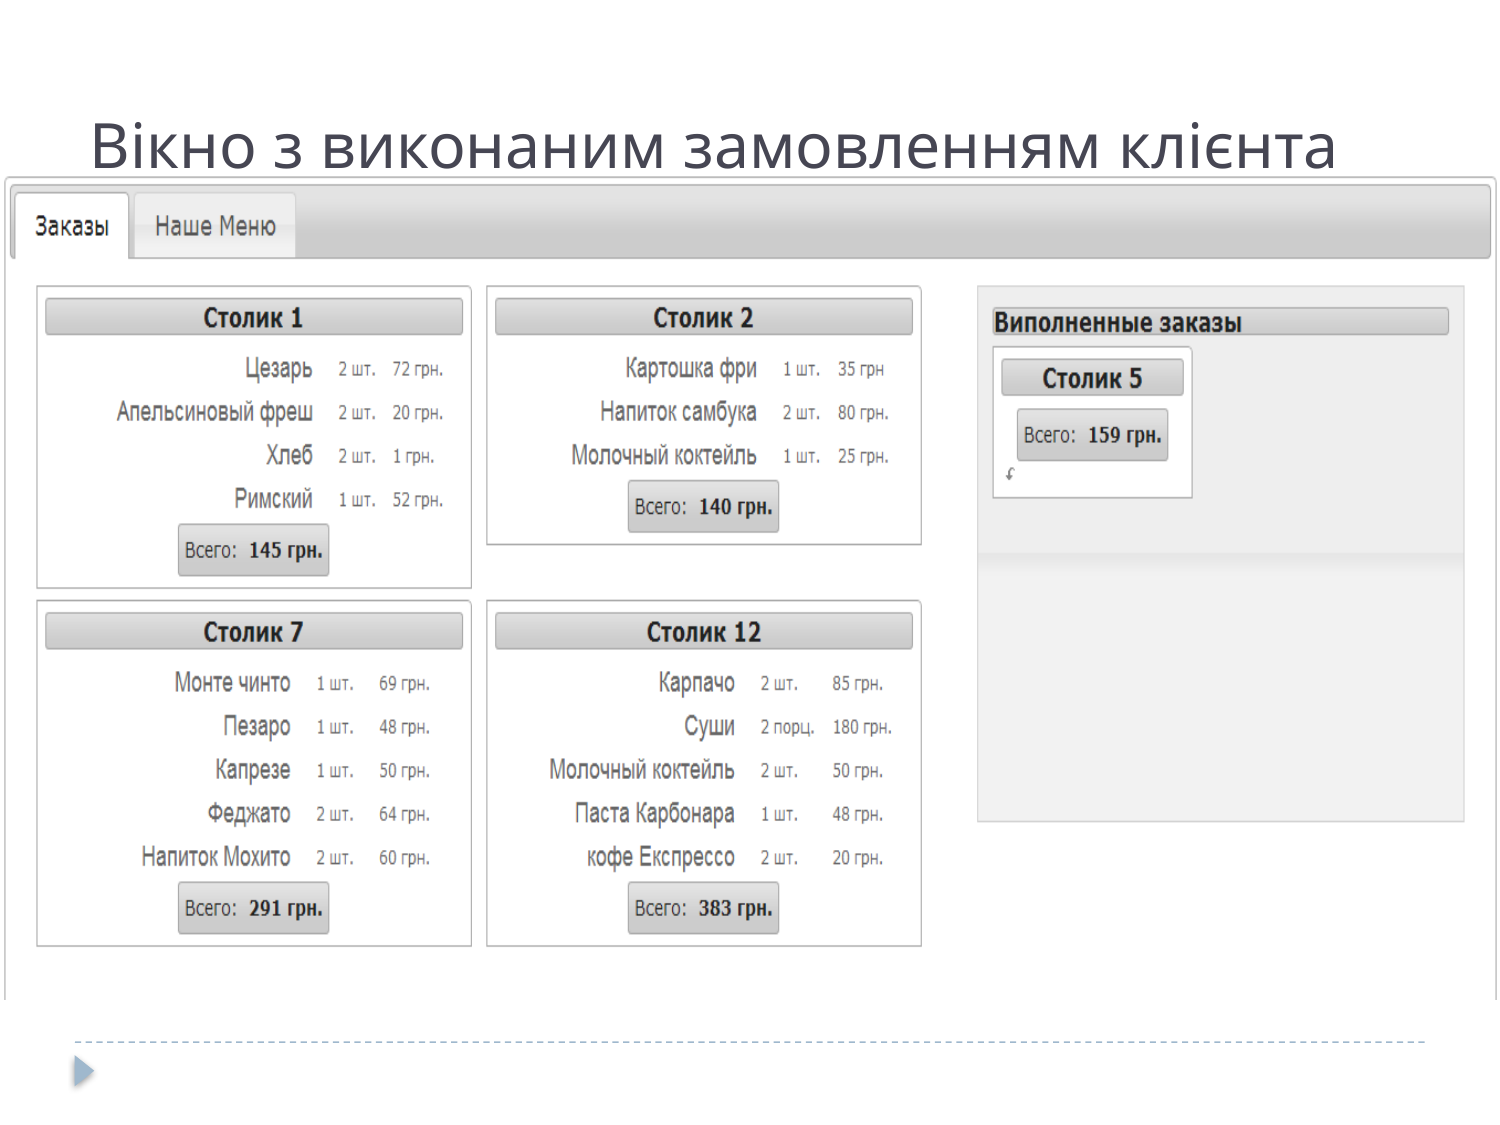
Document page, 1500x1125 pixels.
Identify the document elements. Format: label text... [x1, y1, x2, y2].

title Вікно з виконаним замовленням клієнта [75, 1, 1425, 172]
picture [0, 172, 1500, 1000]
